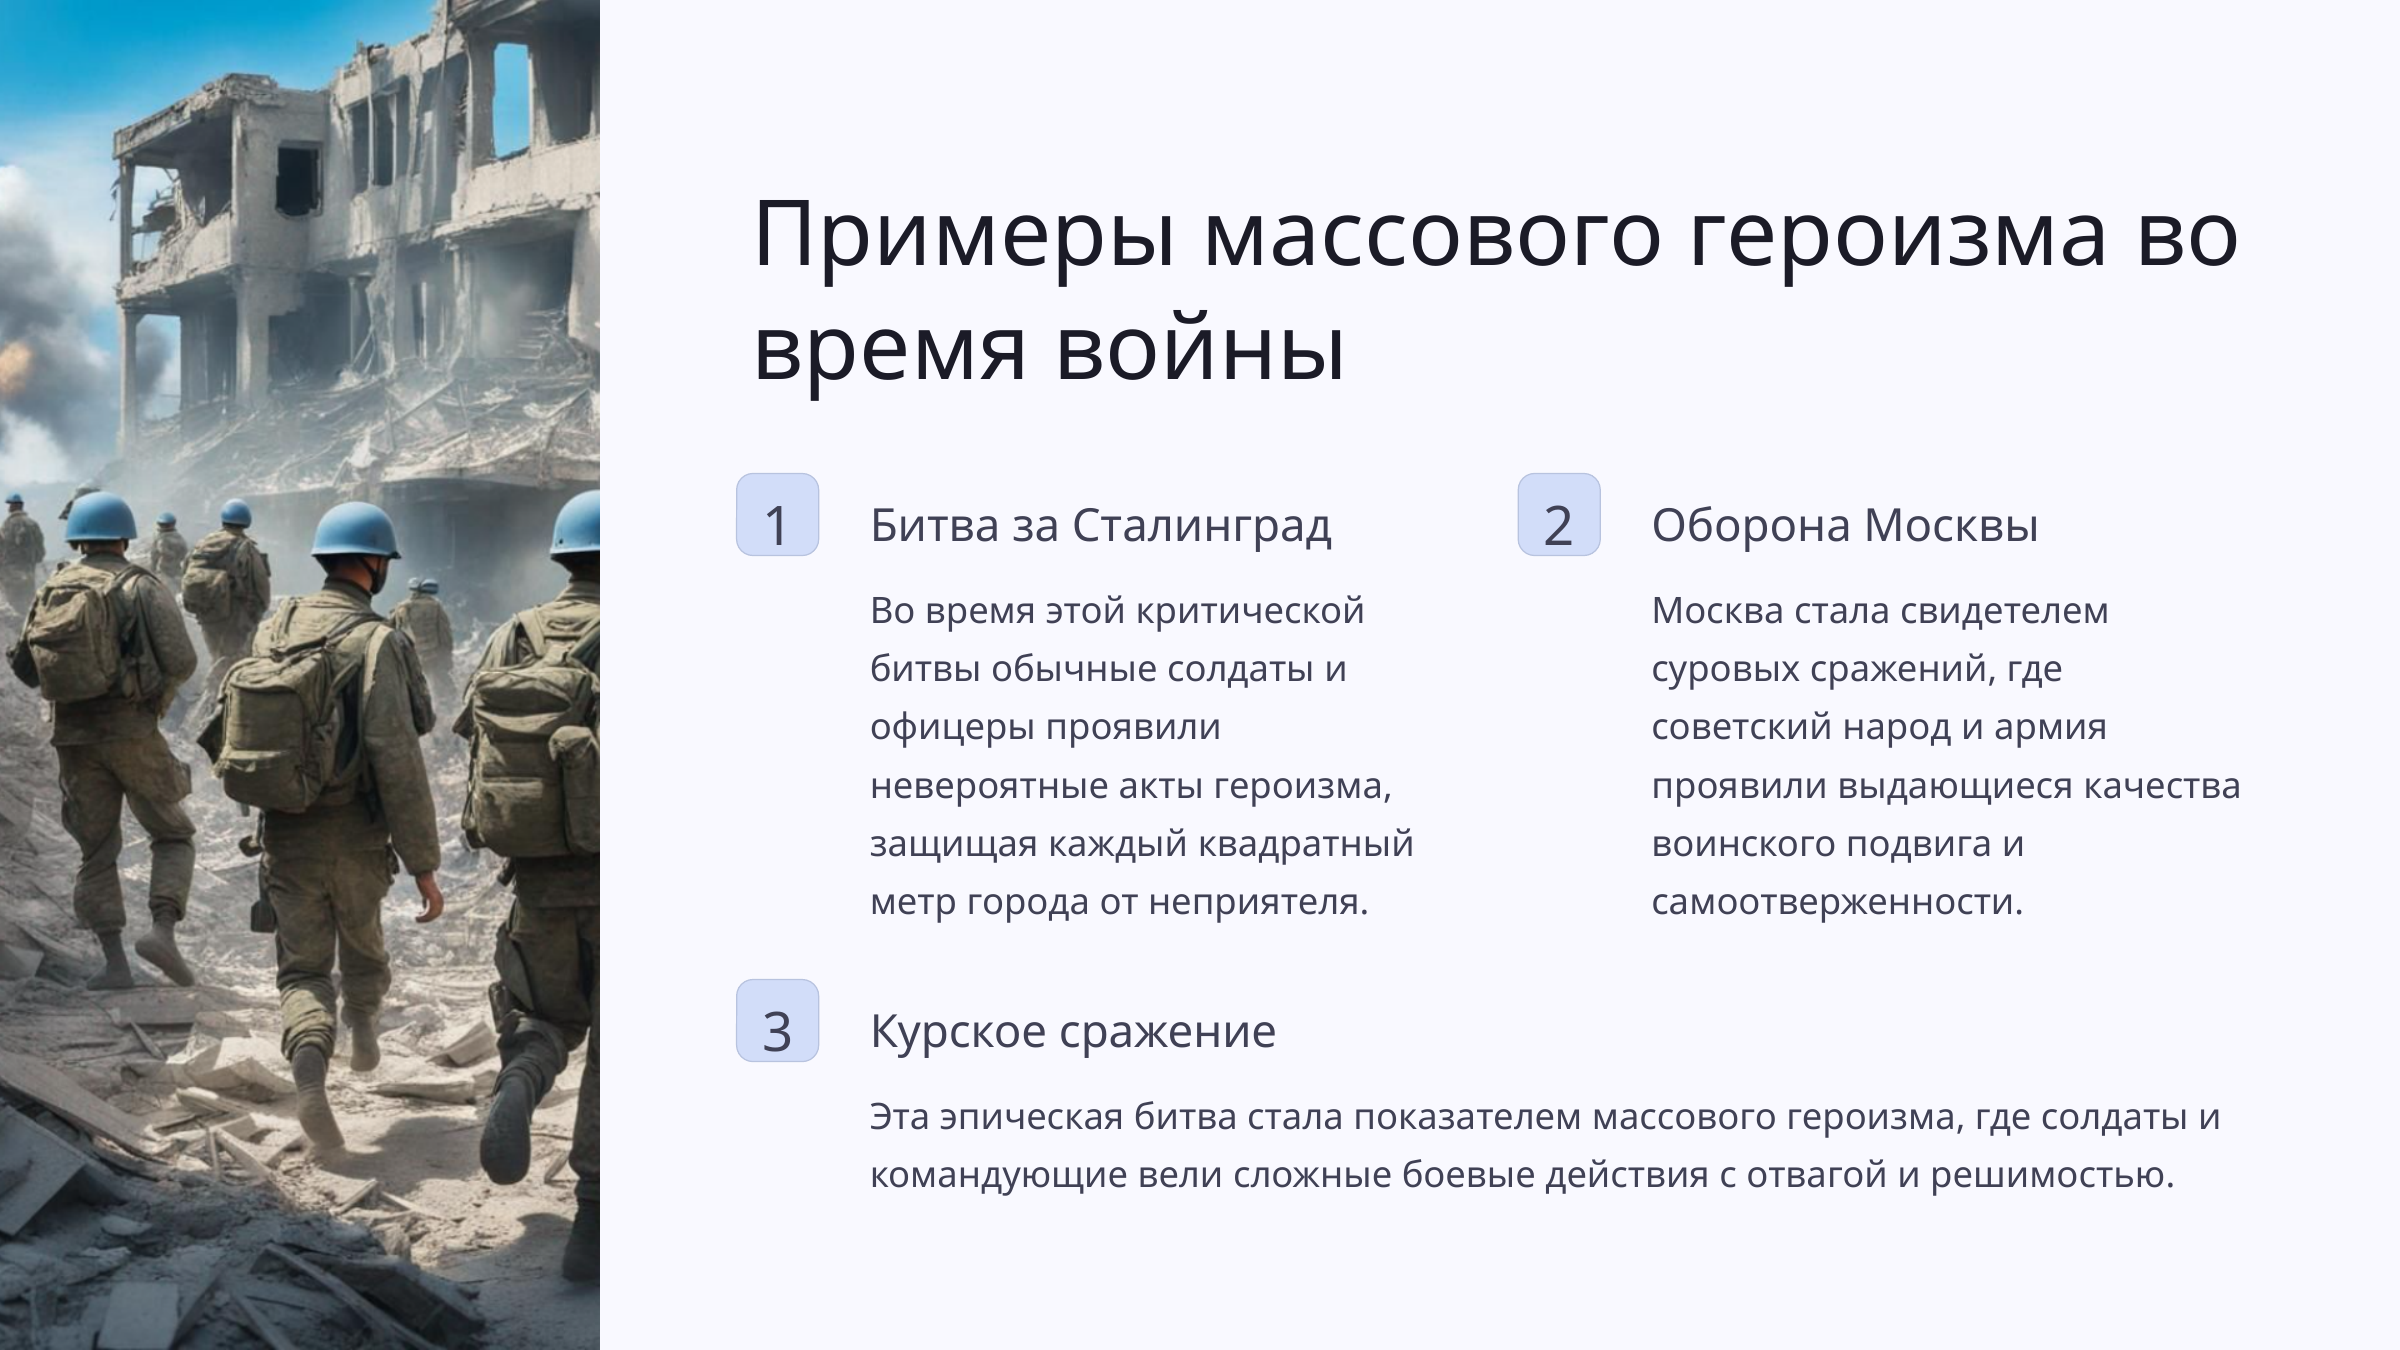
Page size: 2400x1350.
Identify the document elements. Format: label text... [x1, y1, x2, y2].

text_box [600, 0, 2400, 1350]
text_box Во время этой критической битвы обычные солдаты и офицеры проявили невероятные акты героизма, защищая каждый квадратный метр города от неприятеля. [855, 564, 1482, 915]
text_box Оборона Москвы [1636, 485, 2023, 543]
text_box [736, 473, 819, 556]
text_box 3 [761, 986, 794, 1055]
text_box [736, 979, 819, 1062]
text_box Битва за Сталинград [855, 485, 1315, 543]
text_box Эта эпическая битва стала показателем массового героизма, где солдаты и командующие вели сложные боевые действия с отвагой и решимостью. [855, 1070, 2264, 1188]
text_box 1 [767, 480, 788, 549]
text_box 2 [1543, 480, 1576, 549]
text_box Курское сражение [855, 992, 1262, 1049]
text_box [1518, 473, 1601, 556]
picture [0, 0, 600, 1350]
text_box Москва стала свидетелем суровых сражений, где советский народ и армия проявили выдающиеся качества воинского подвига и самоотверженности. [1636, 564, 2264, 915]
text_box Примеры массового героизма во время войны [736, 162, 2264, 391]
